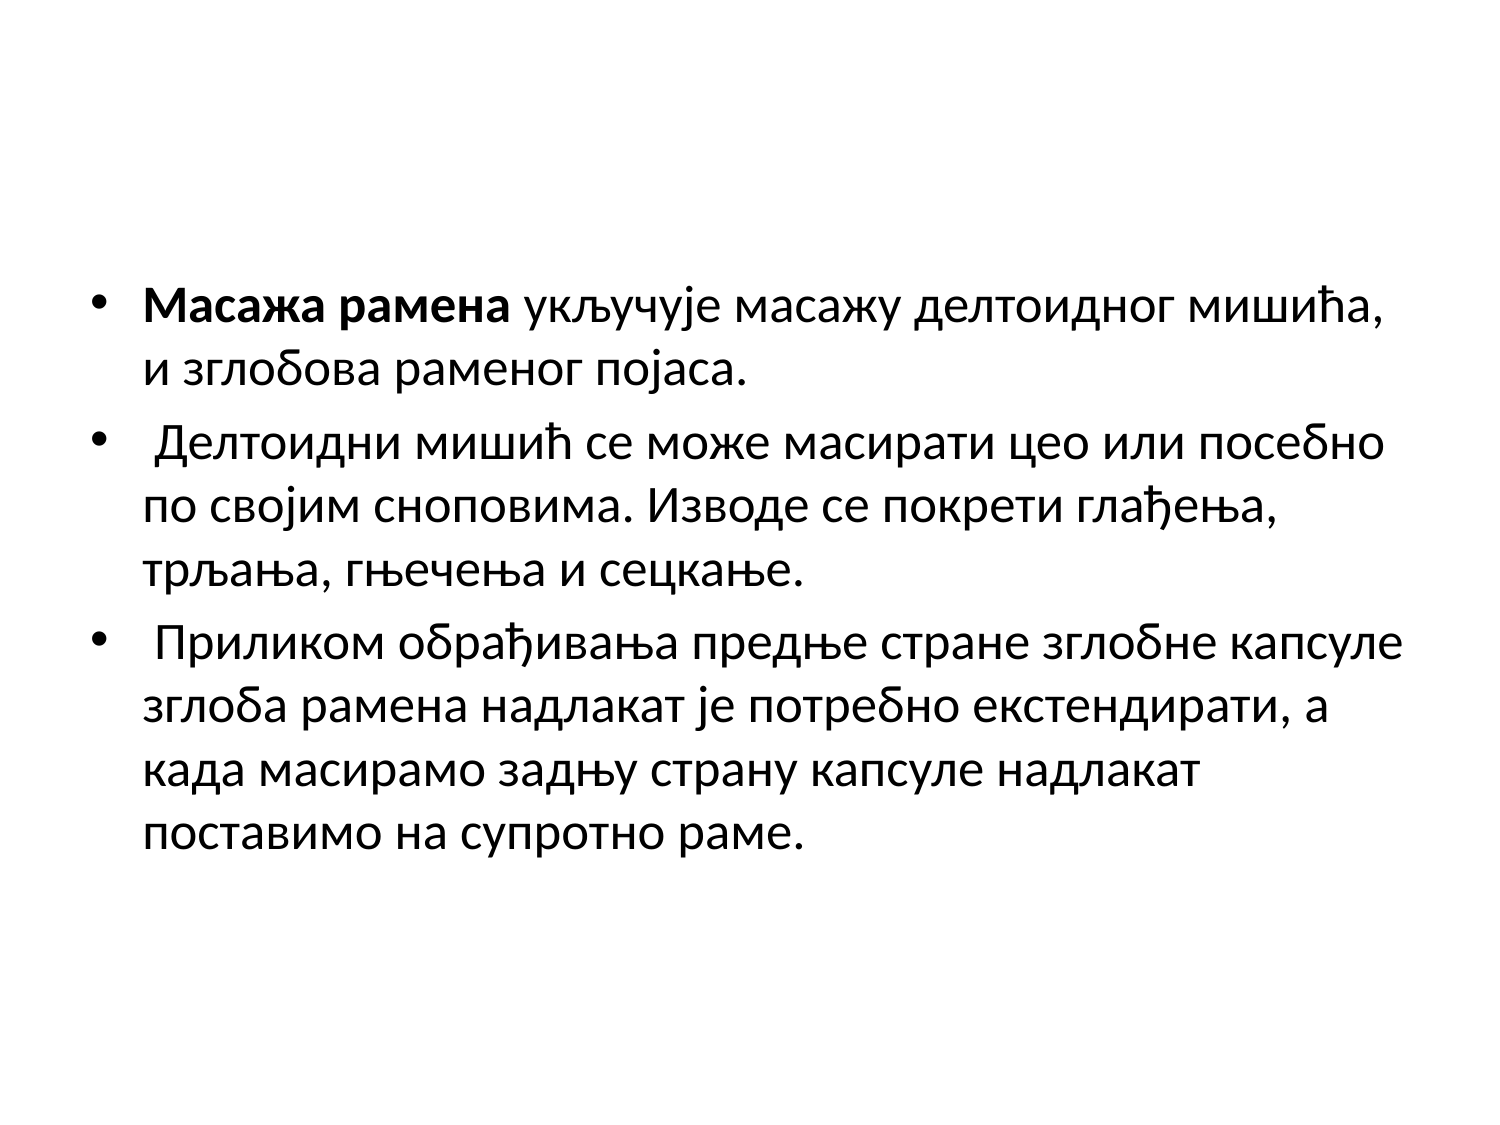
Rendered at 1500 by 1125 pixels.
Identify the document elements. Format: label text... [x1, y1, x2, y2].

list Масажа рамена укључује масажу делтоидног мишића, и зглобова раменог појаса. Делтоидни мишић се може масирати цео или посебно по својим сноповима. Изводе се покрети глађења, трљања, гњечења и сецкање. Приликом обрађивања предње стране зглобне капсуле зглоба рамена надлакат је потребно екстендирати, а када масирамо задњу страну капсуле надлакат поставимо на супротно раме. [75, 262, 1425, 1005]
